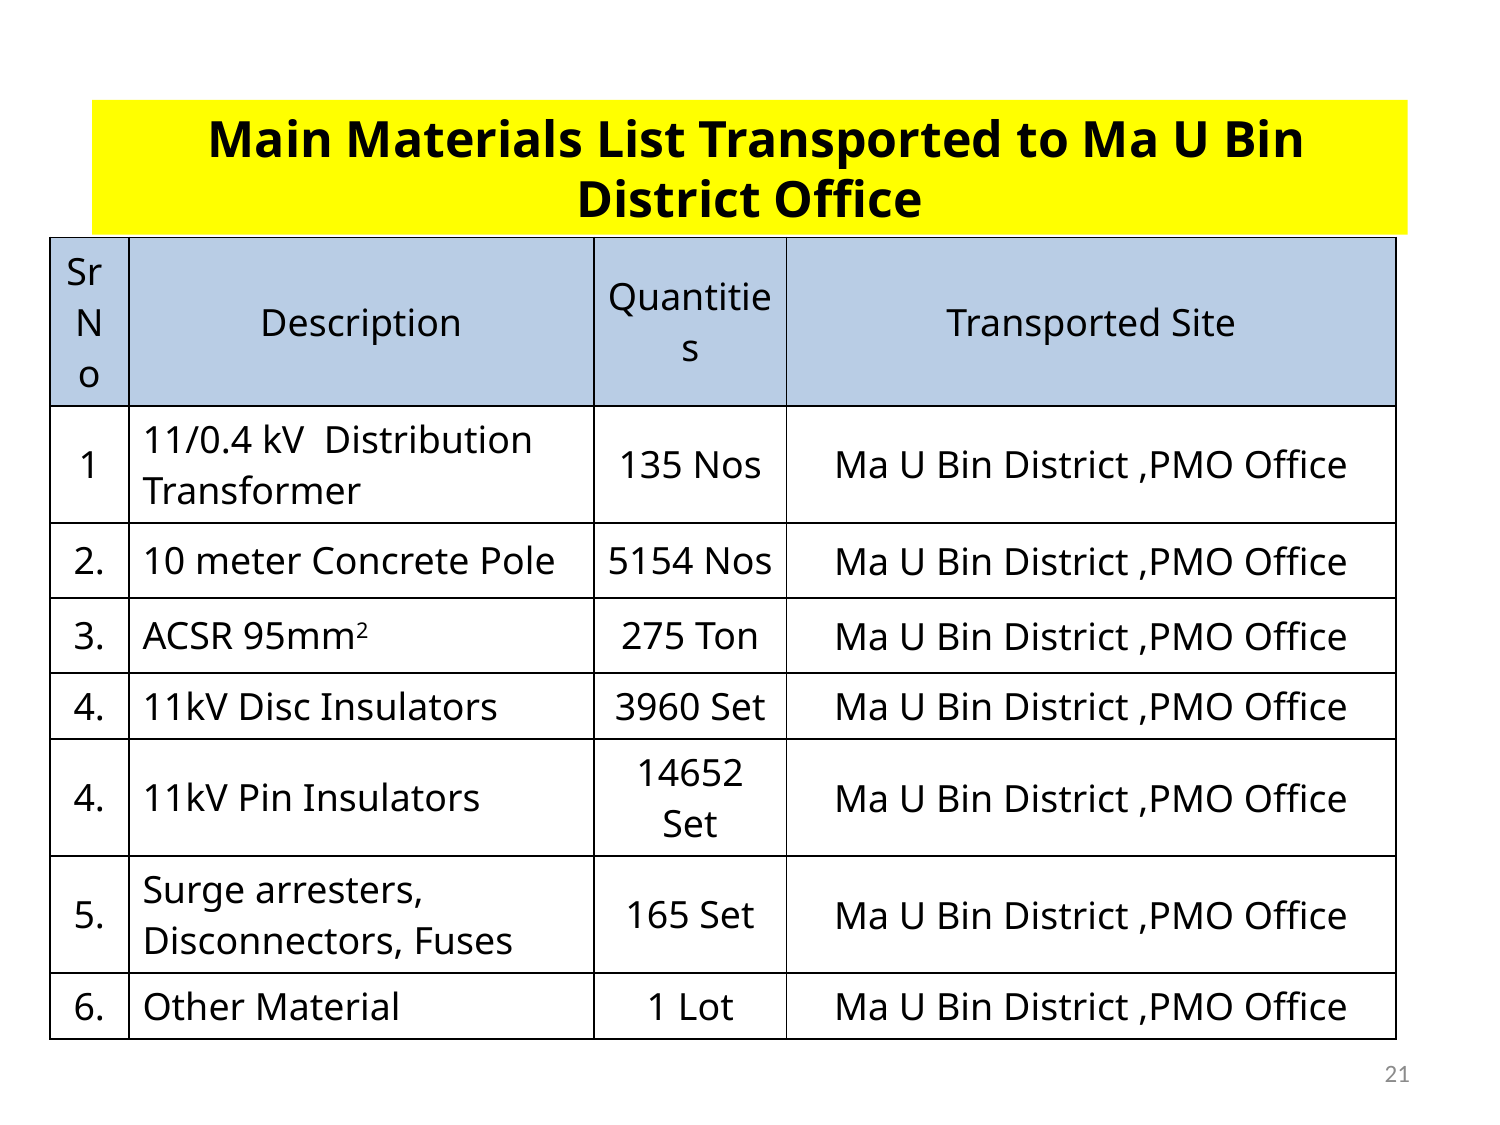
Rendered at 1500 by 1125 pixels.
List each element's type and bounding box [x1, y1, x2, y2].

table_cell [130, 974, 593, 1038]
table_cell [130, 599, 593, 672]
table_cell [130, 407, 593, 522]
table_cell [787, 524, 1395, 597]
table_cell [595, 674, 786, 738]
table_cell [130, 740, 593, 855]
table_cell [130, 857, 593, 972]
table_cell [51, 857, 128, 972]
table_cell [51, 524, 128, 597]
table_cell [51, 674, 128, 738]
table_cell [51, 407, 128, 522]
table_cell [595, 857, 786, 972]
table_cell [595, 974, 786, 1038]
table_cell [595, 407, 786, 522]
table_cell [595, 599, 786, 672]
text_box [92, 99, 1408, 235]
table_header [130, 238, 593, 405]
table_cell [51, 740, 128, 855]
table_cell [787, 674, 1395, 738]
slide_number [1074, 1042, 1425, 1103]
table_cell [787, 857, 1395, 972]
table_header [51, 238, 128, 405]
table_cell [595, 740, 786, 855]
table_header [787, 238, 1395, 405]
table_cell [787, 974, 1395, 1038]
table_cell [51, 974, 128, 1038]
table_cell [787, 407, 1395, 522]
table_cell [51, 599, 128, 672]
table_cell [595, 524, 786, 597]
table_cell [787, 599, 1395, 672]
table_cell [787, 740, 1395, 855]
table_cell [130, 674, 593, 738]
table_cell [130, 524, 593, 597]
table_header [595, 238, 786, 405]
